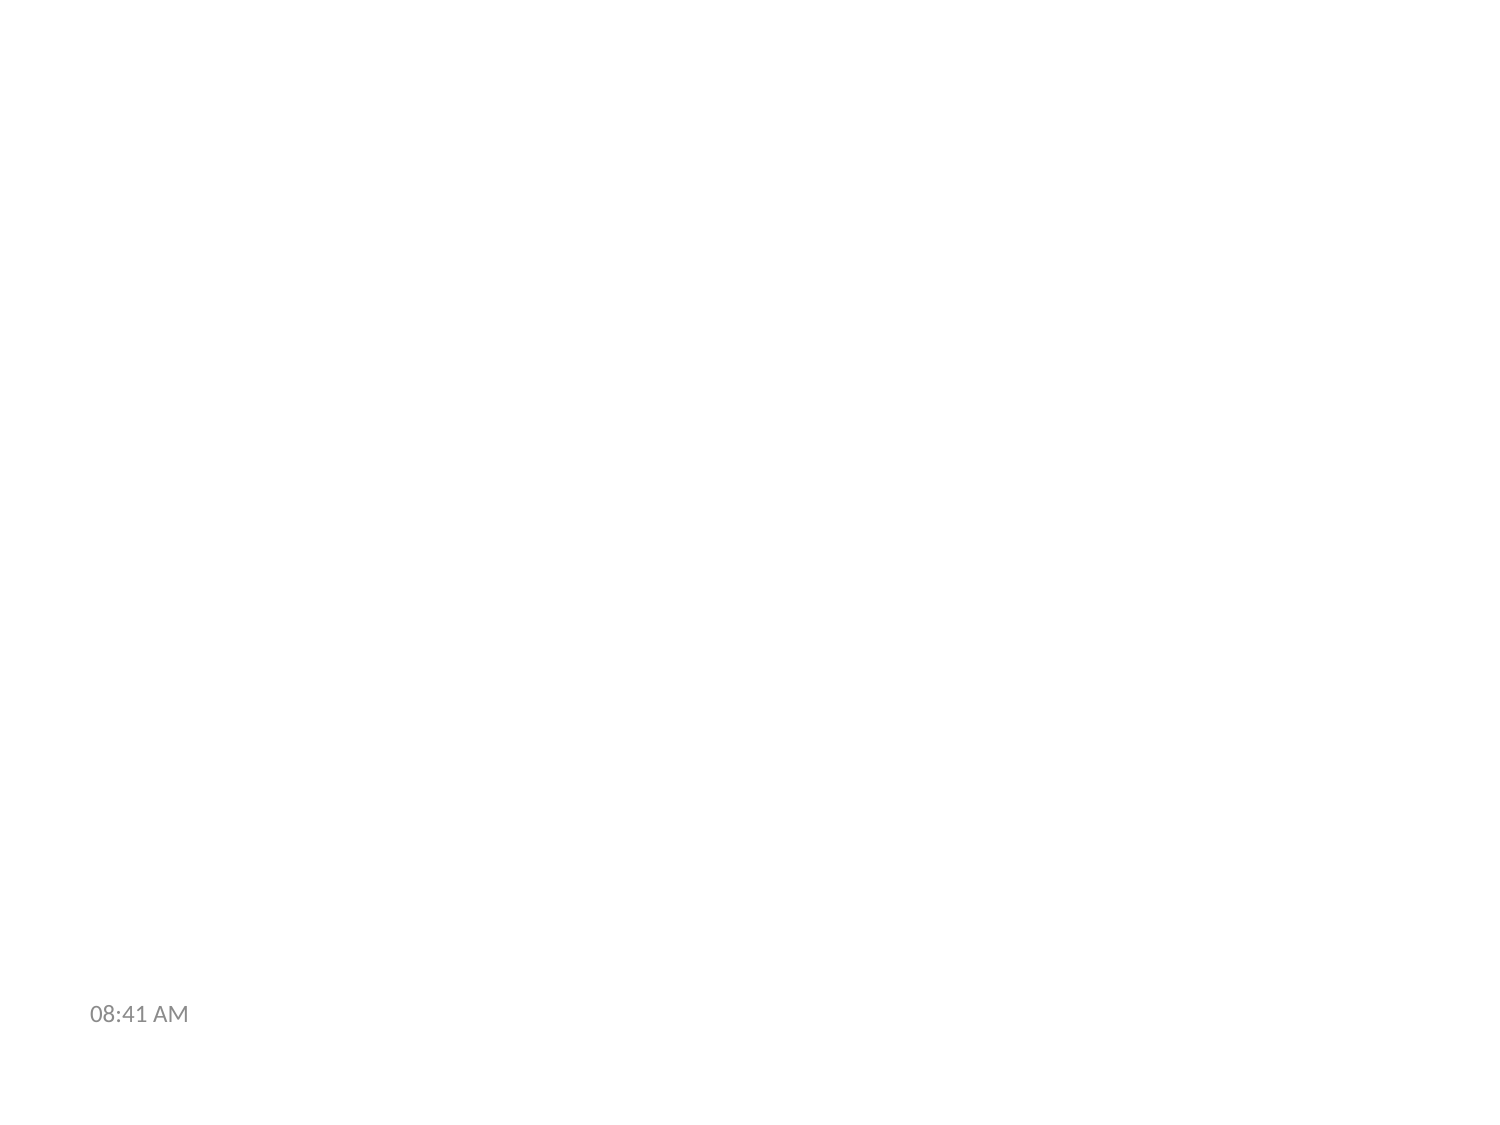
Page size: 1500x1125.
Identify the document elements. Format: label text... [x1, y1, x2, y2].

text_box 3:35 PM [75, 982, 425, 1043]
